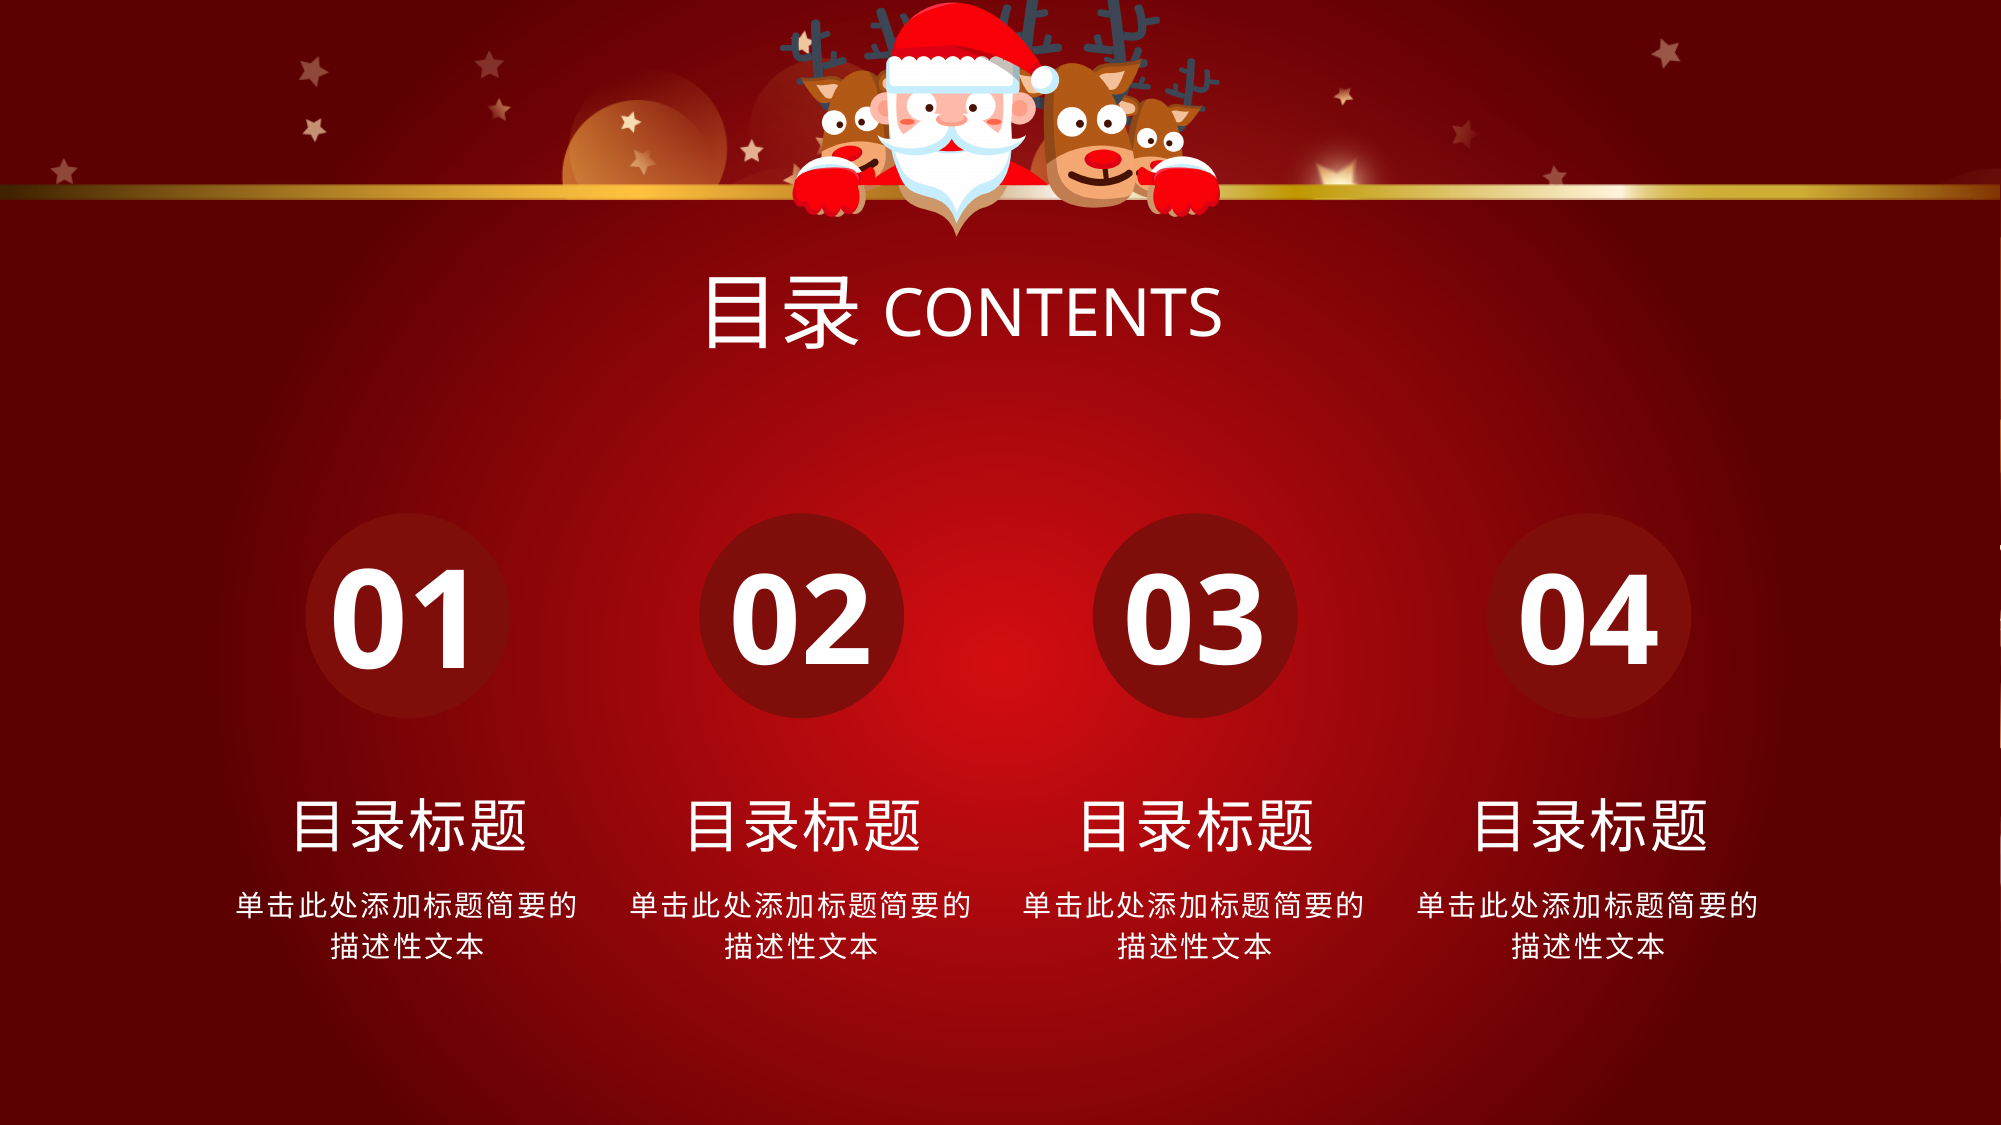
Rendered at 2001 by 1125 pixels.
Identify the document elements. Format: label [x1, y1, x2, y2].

text_box [1092, 513, 1298, 719]
text_box [699, 513, 904, 719]
text_box [1486, 513, 1692, 719]
picture [0, 0, 2001, 1125]
text_box [305, 513, 511, 719]
